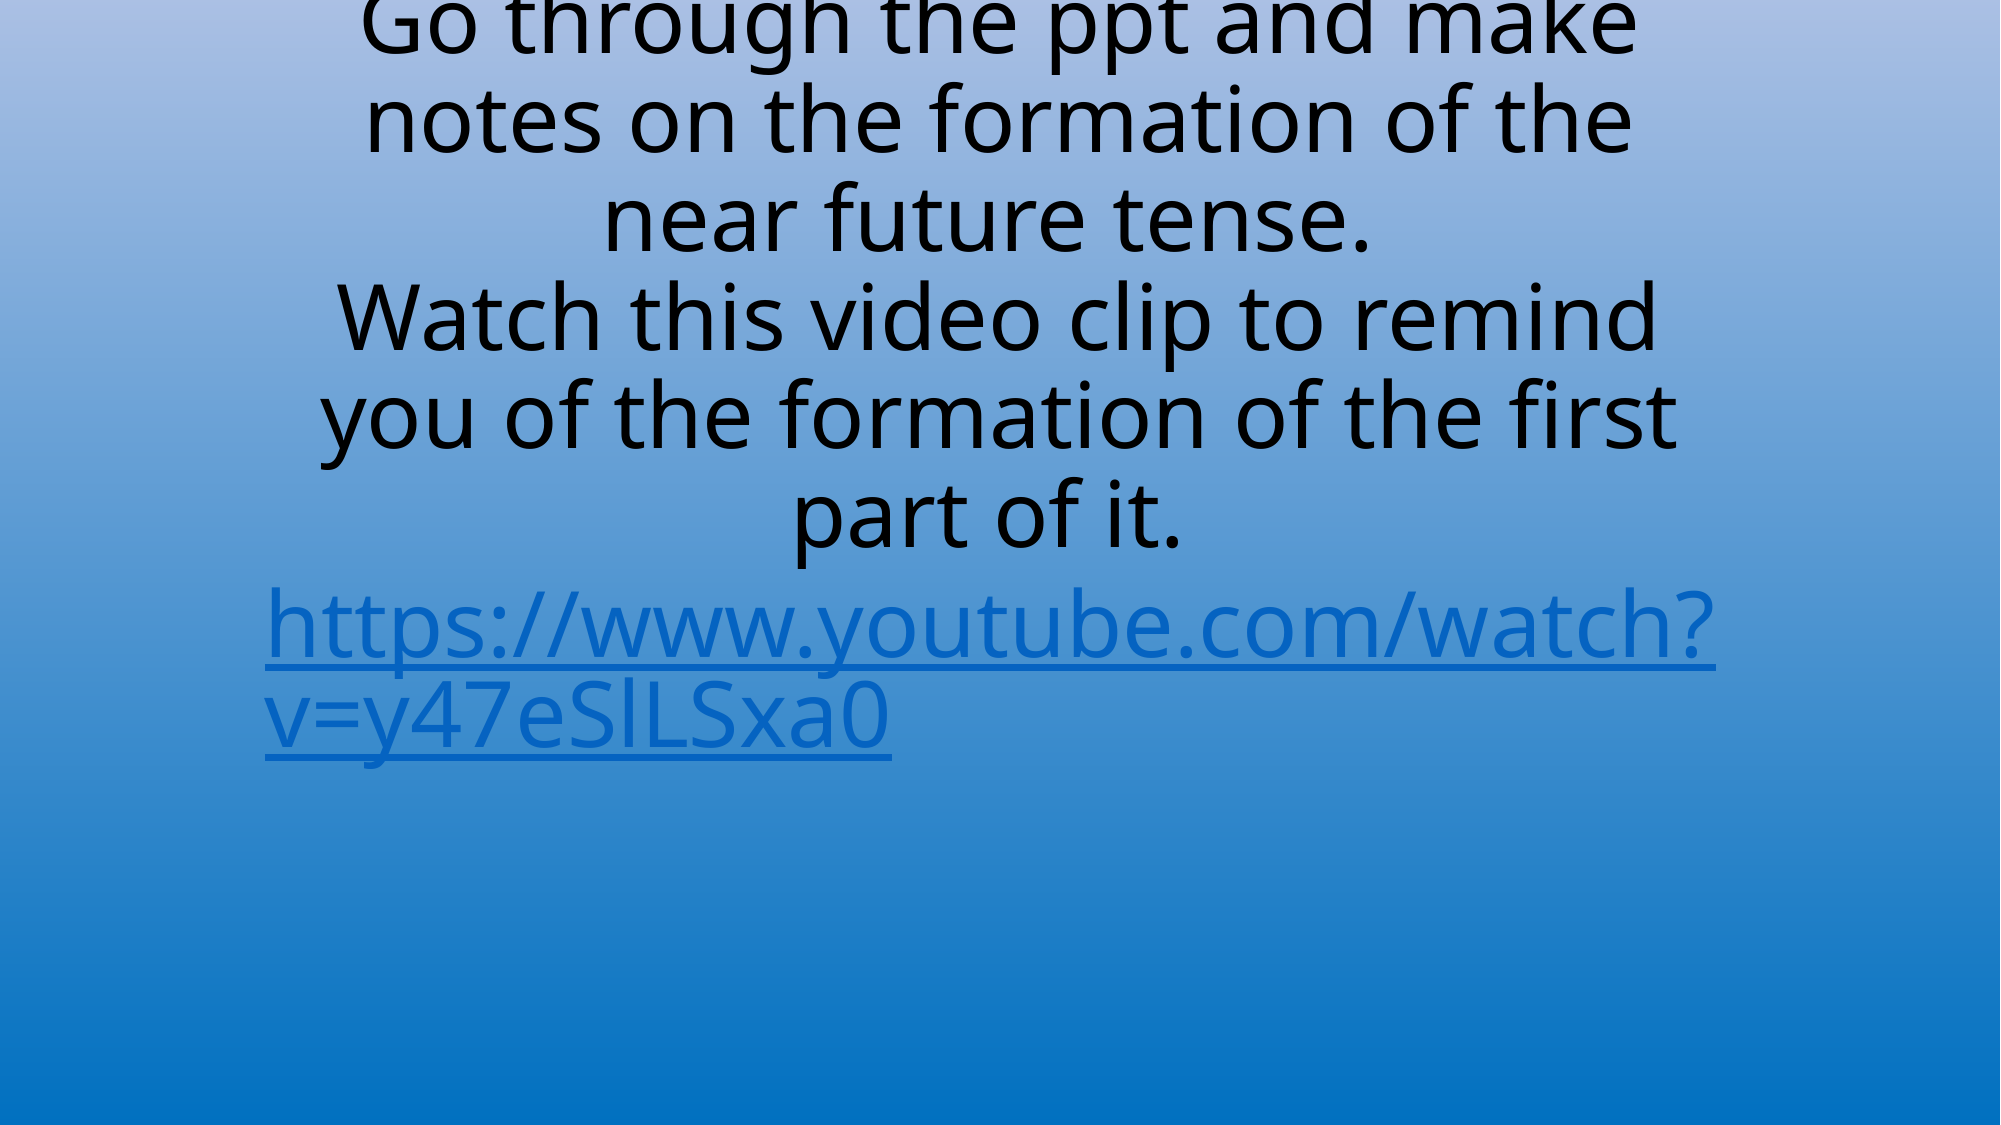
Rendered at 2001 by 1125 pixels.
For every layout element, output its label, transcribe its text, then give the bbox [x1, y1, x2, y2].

title Go through the ppt and make notes on the formation of the near future tense. Watch this video clip to remind you of the formation of the first part of it. https://www.youtube.com/watch?v=y47eSlLSxa0 [249, 504, 1750, 897]
